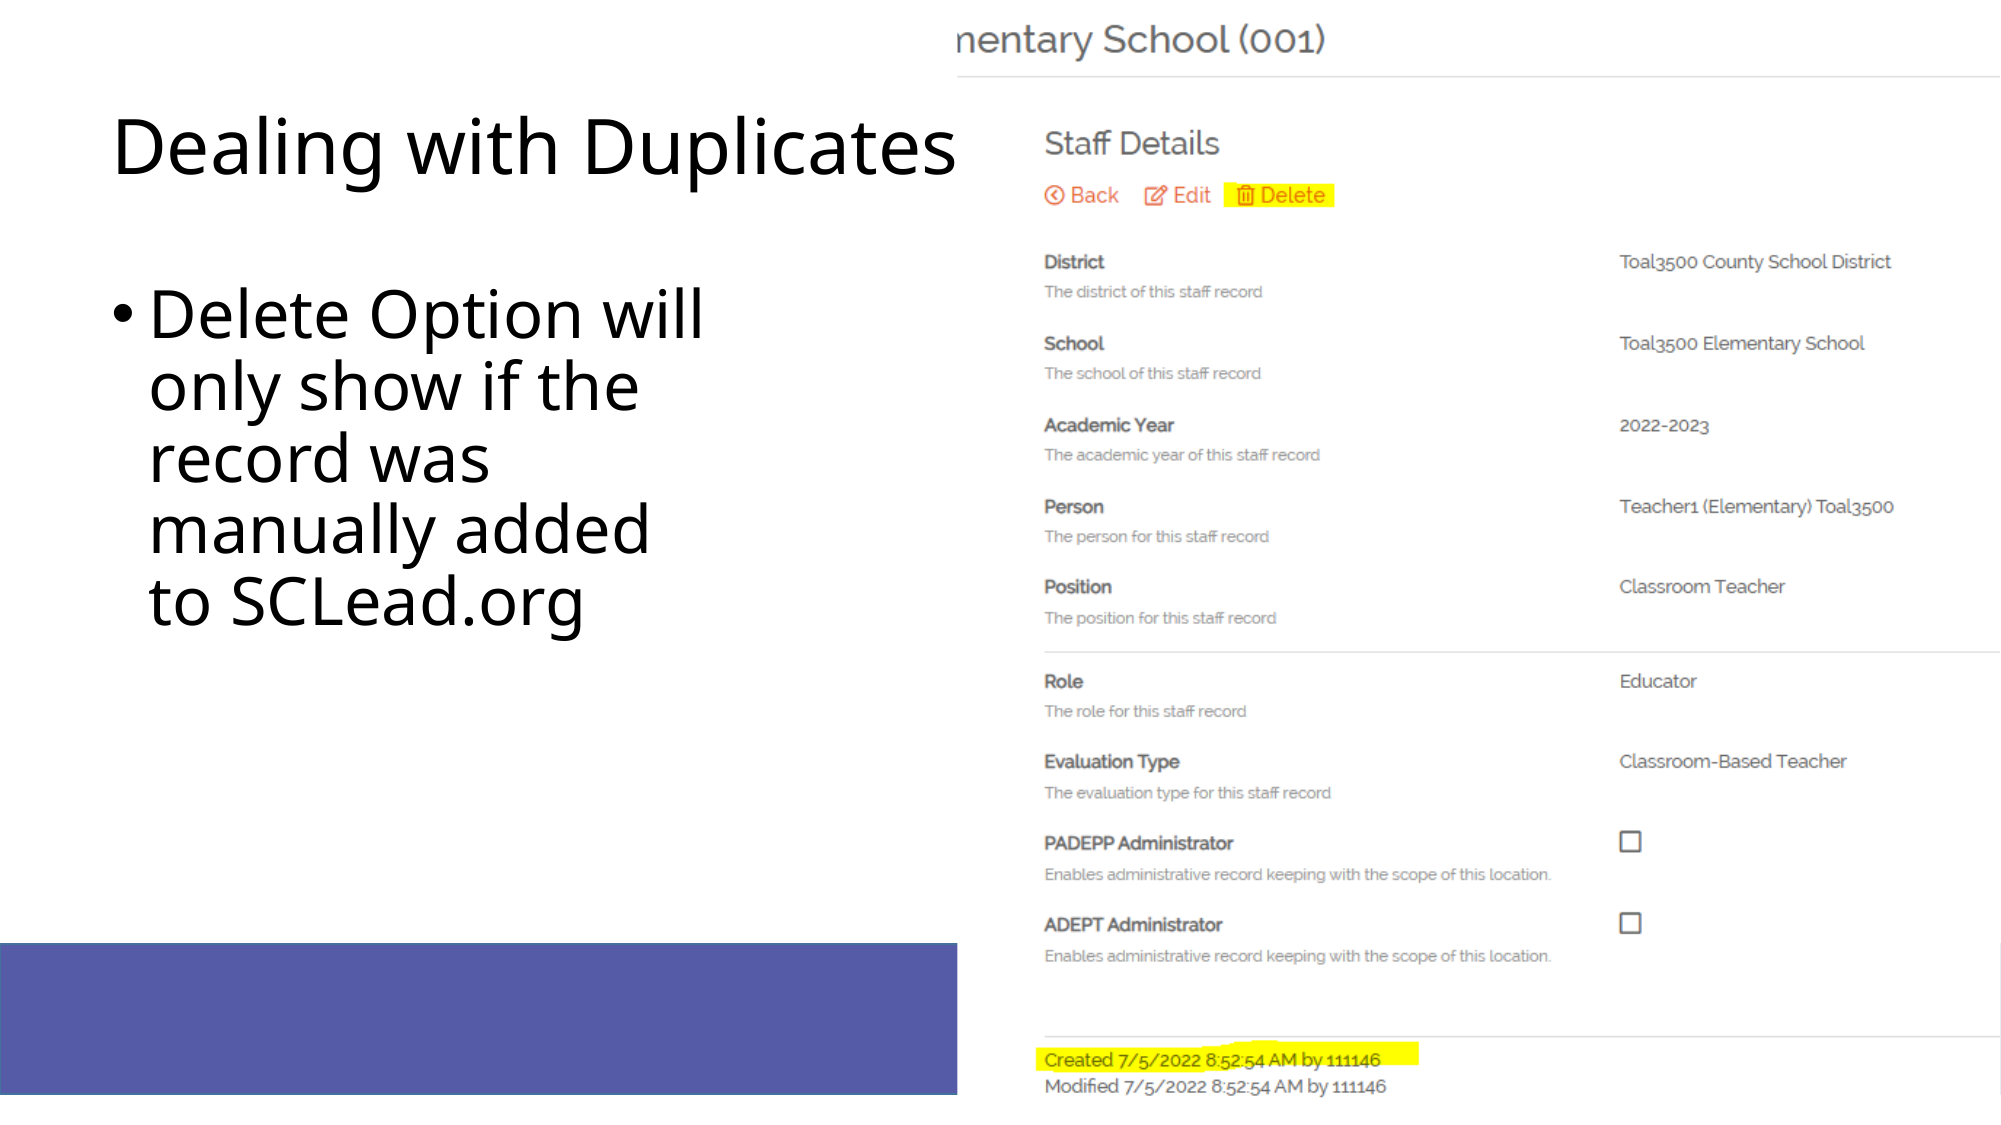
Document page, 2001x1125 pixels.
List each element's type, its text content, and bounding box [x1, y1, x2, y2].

picture [957, 0, 2000, 1125]
title Dealing with Duplicates [96, 59, 957, 240]
list Delete Option will only show if the record was manually added to SCLead.org [96, 273, 746, 926]
